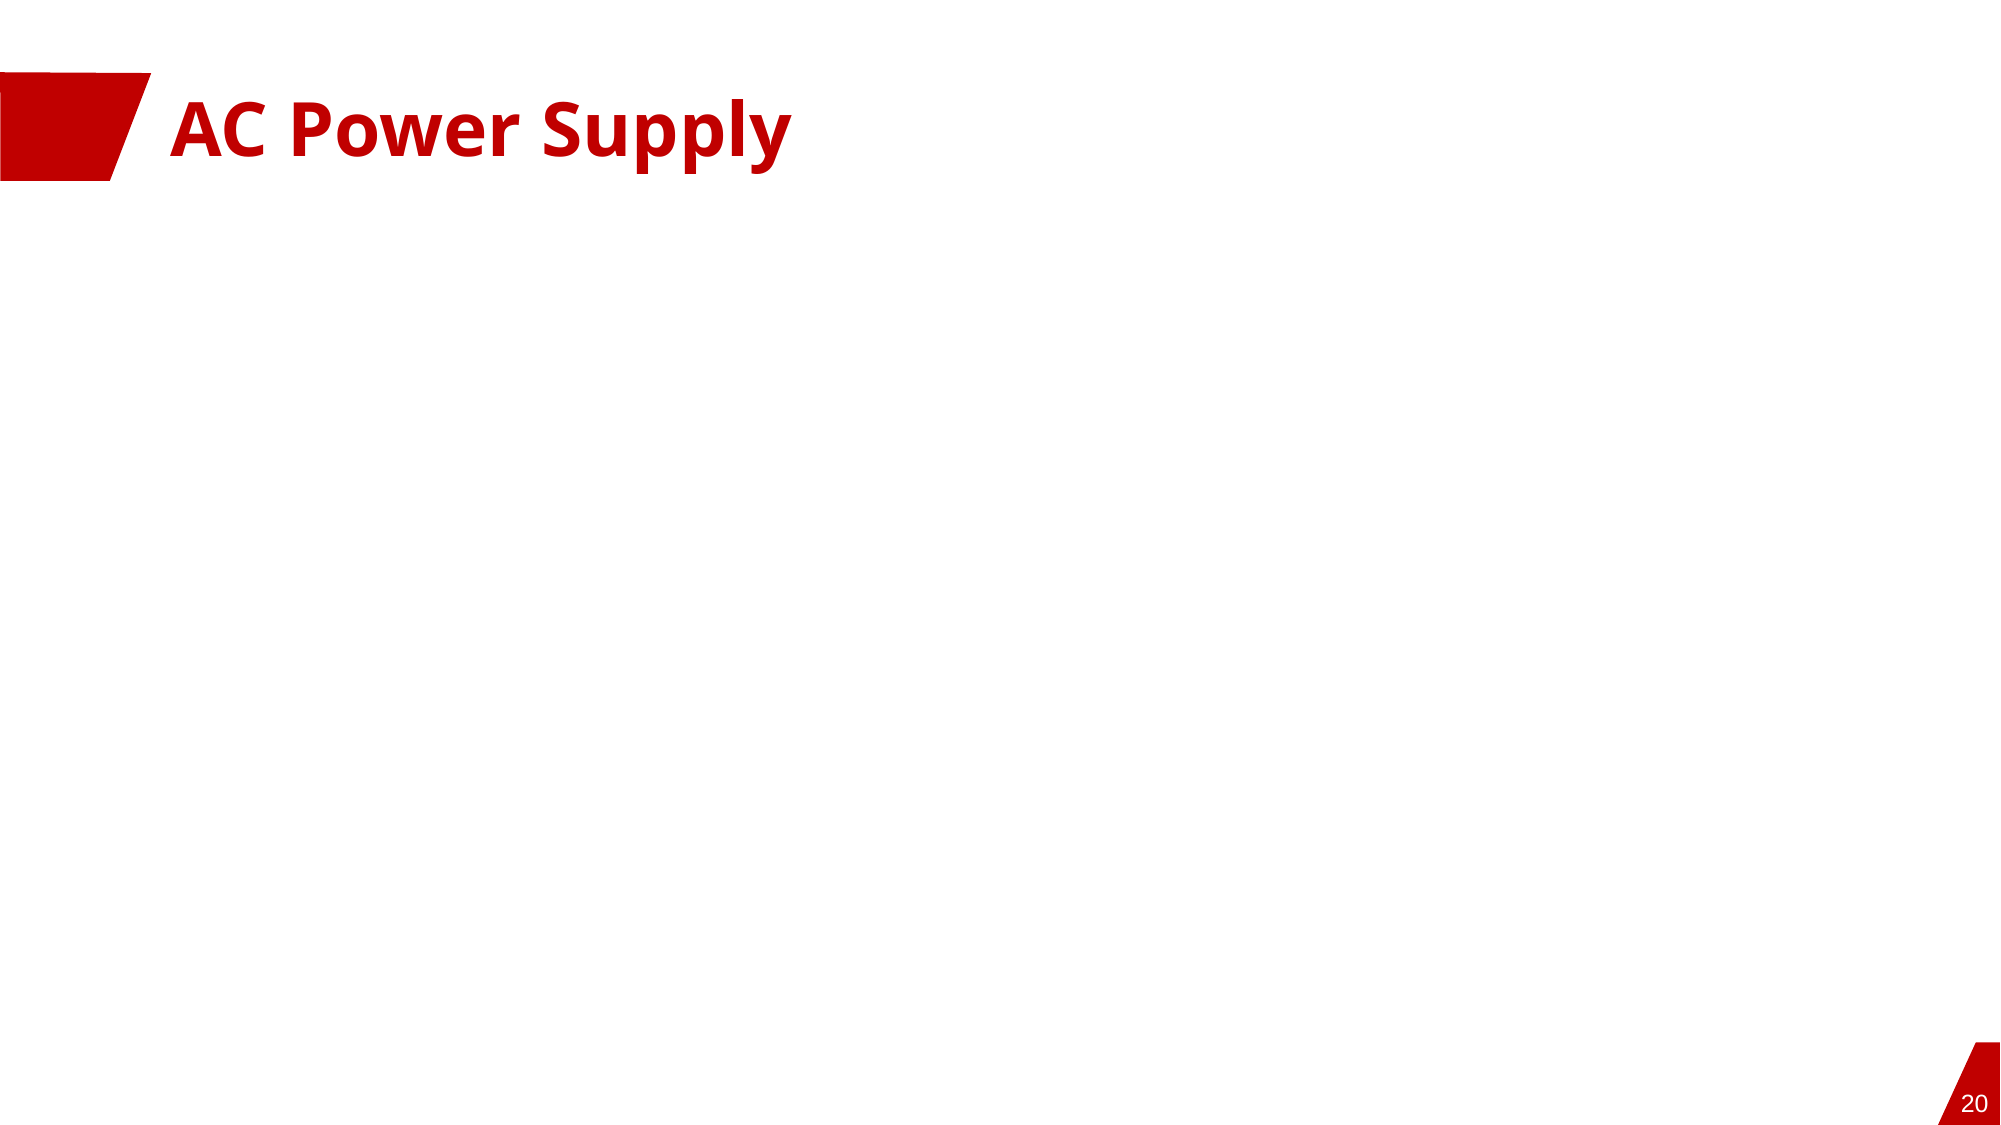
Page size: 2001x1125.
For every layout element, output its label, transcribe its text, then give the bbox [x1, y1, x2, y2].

title AC Power Supply [158, 67, 1885, 198]
slide_number 20 [1662, 1080, 2000, 1125]
